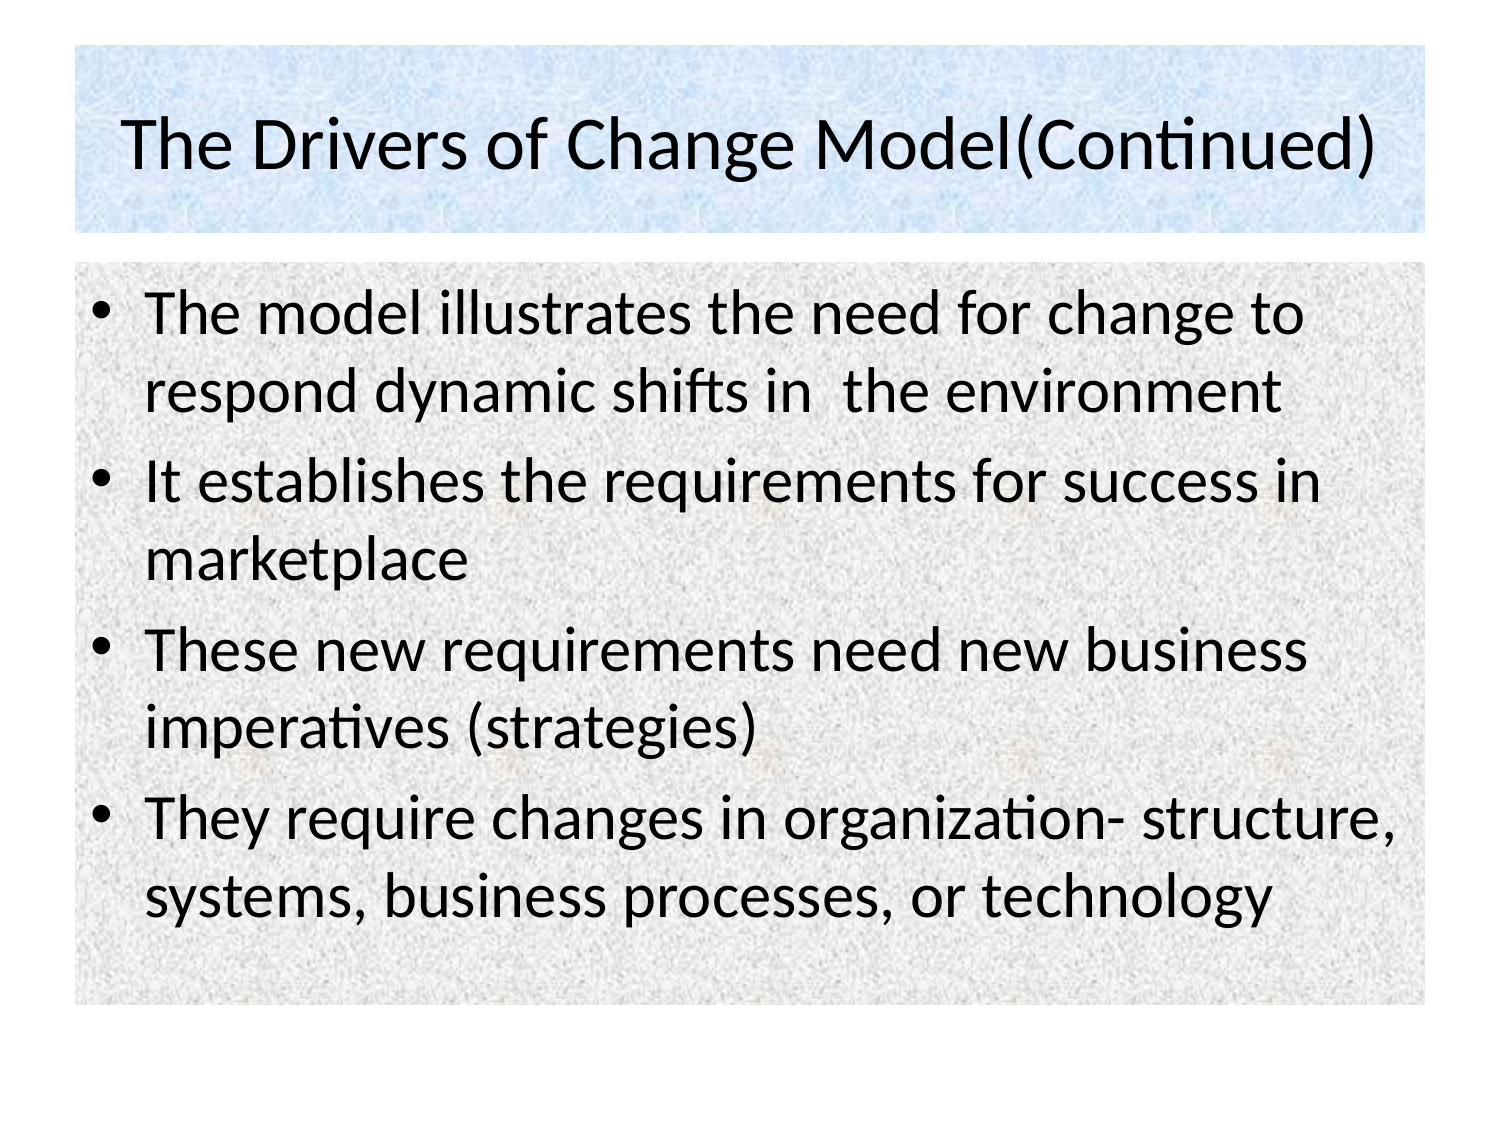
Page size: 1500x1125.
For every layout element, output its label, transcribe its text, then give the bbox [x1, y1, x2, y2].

title The Drivers of Change Model(Continued) [75, 45, 1425, 233]
list The model illustrates the need for change to respond dynamic shifts in the environment It establishes the requirements for success in marketplace These new requirements need new business imperatives (strategies) They require changes in organization- structure, systems, business processes, or technology [75, 262, 1425, 1005]
